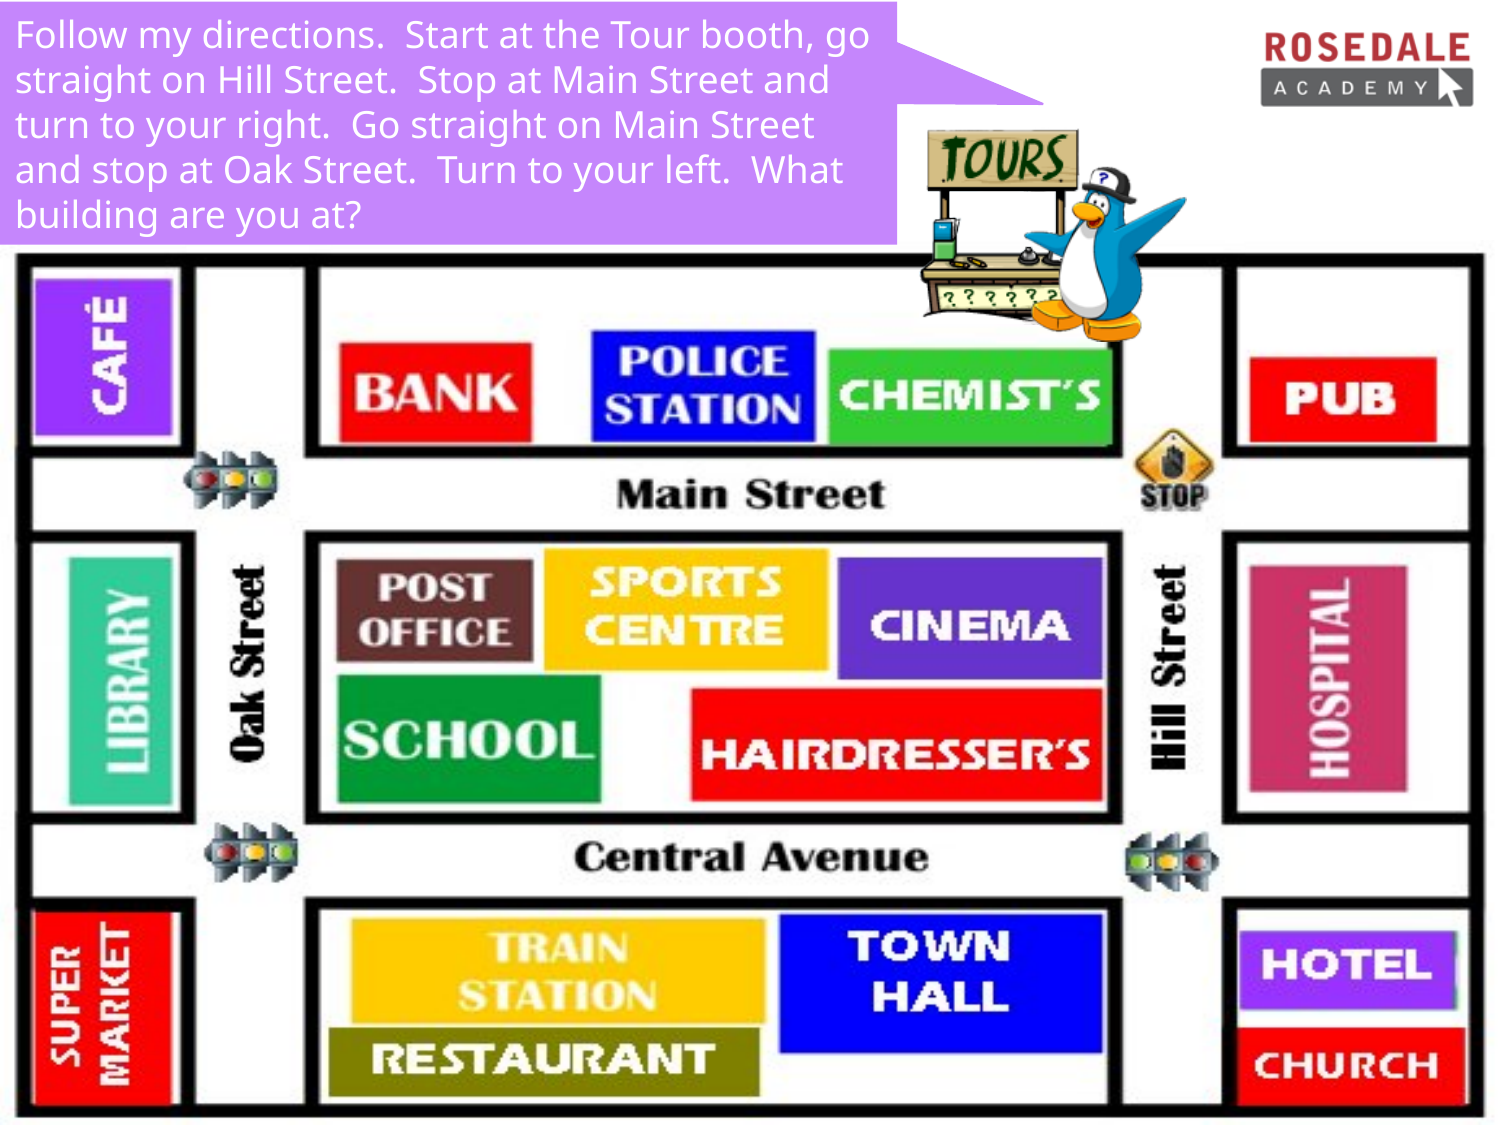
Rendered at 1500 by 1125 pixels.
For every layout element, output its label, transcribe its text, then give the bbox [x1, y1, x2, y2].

picture [1258, 31, 1475, 108]
text_box Follow my directions. Start at the Tour booth, go straight on Hill Street. Stop at Main Street and turn to your right. Go straight on Main Street and stop at Oak Street. Turn to your left. What building are you at? [0, 1, 1044, 240]
picture [0, 123, 1500, 1125]
